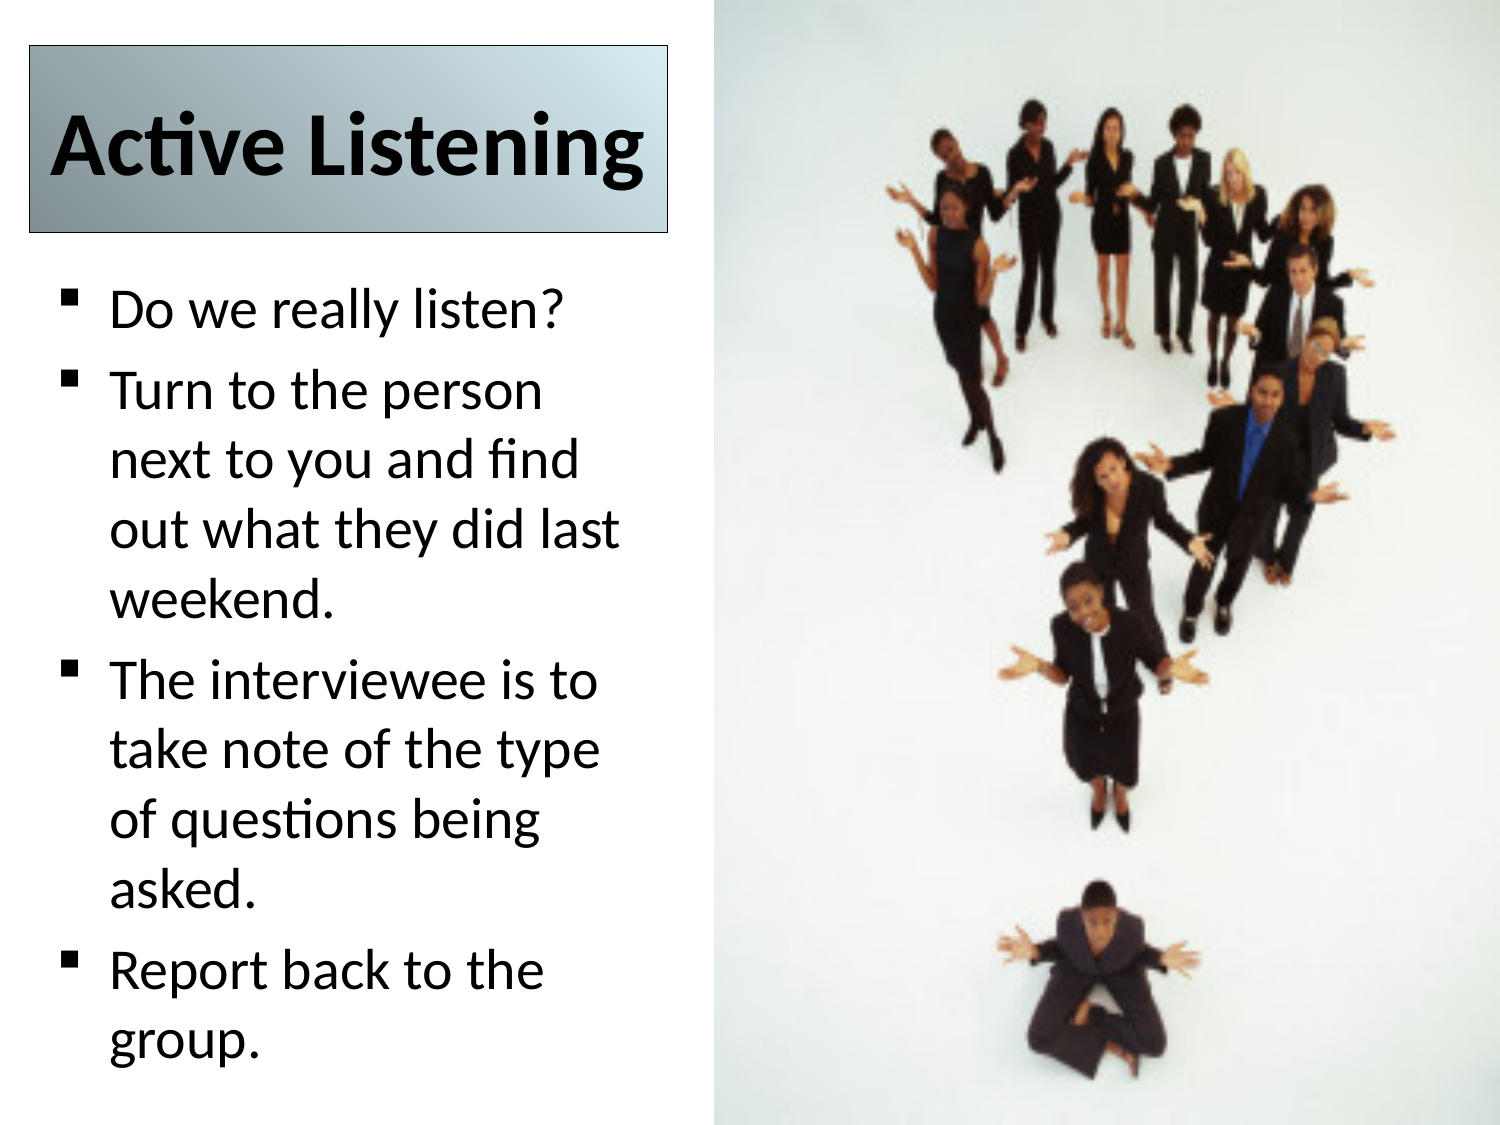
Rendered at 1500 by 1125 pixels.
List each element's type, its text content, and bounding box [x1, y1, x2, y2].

list Do we really listen? Turn to the person next to you and find out what they did last weekend. The interviewee is to take note of the type of questions being asked. Report back to the group. [41, 262, 668, 1083]
title Active Listening [29, 45, 668, 233]
picture [714, 0, 1500, 1125]
